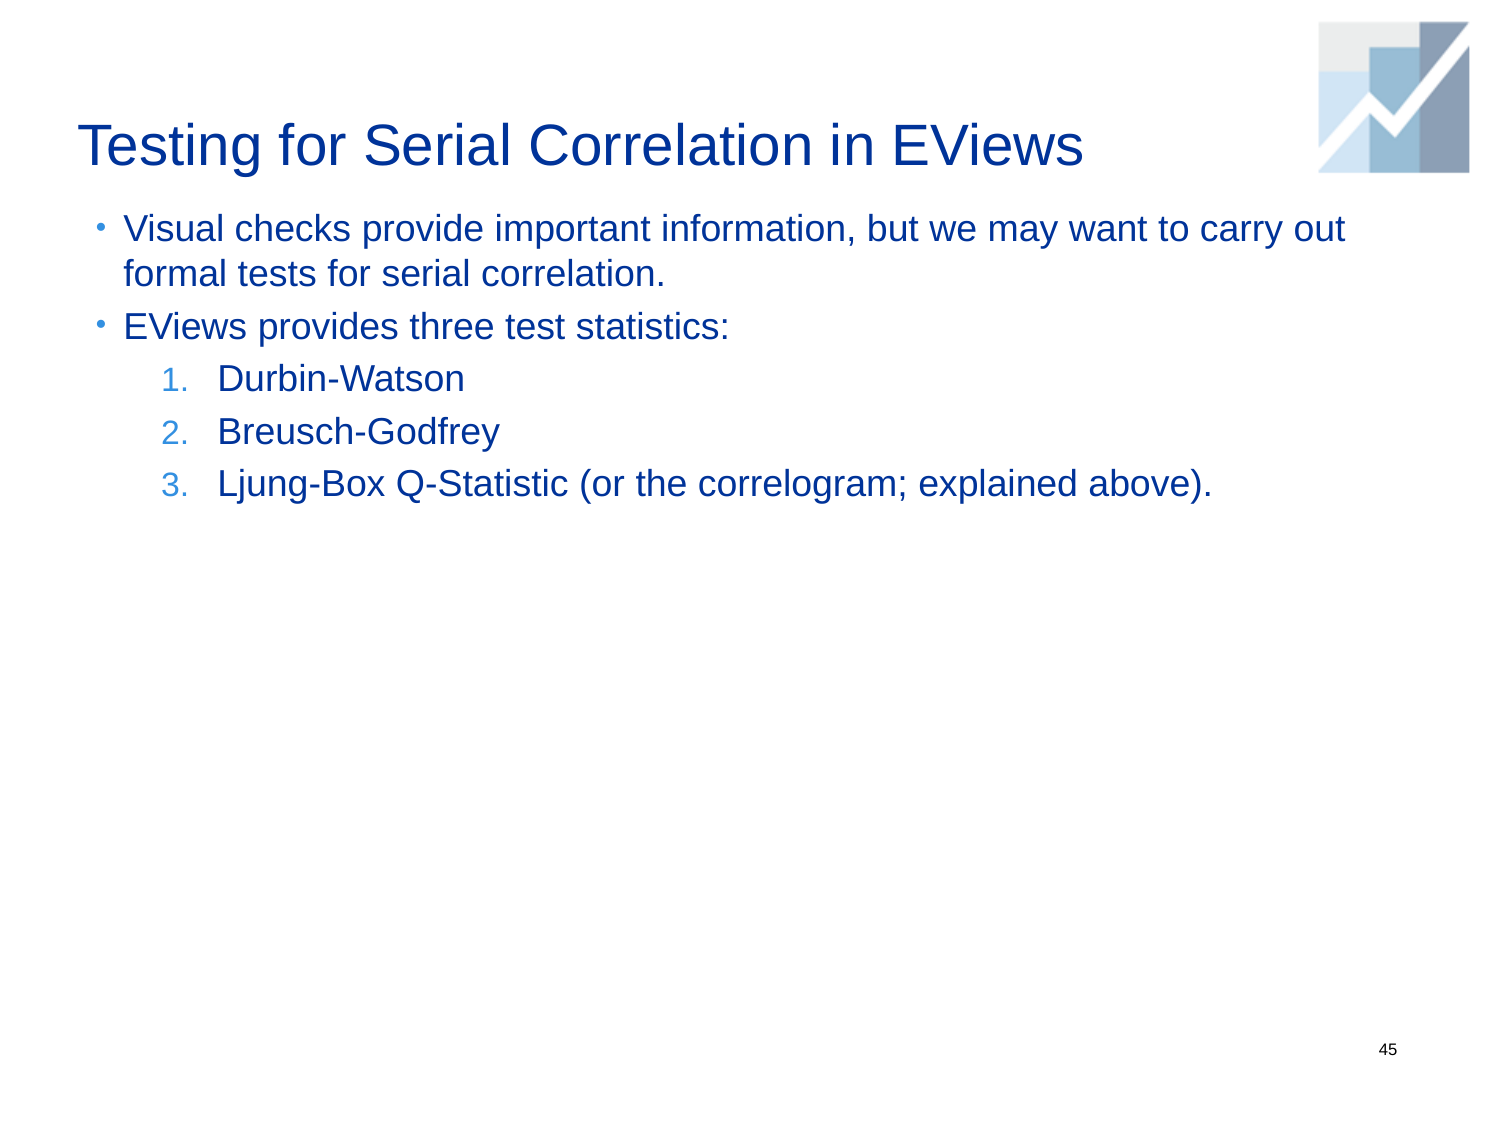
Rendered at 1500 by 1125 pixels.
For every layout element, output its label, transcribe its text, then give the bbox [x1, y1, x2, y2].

slide_number 45 [1262, 1015, 1413, 1067]
picture [1300, 11, 1479, 181]
text_box Visual checks provide important information, but we may want to carry out formal tests for serial correlation. EViews provides three test statistics: Durbin-Watson Breusch-Godfrey Ljung-Box Q-Statistic (or the correlogram; explained above). [80, 196, 1408, 555]
title Testing for Serial Correlation in EViews [62, 0, 1297, 185]
